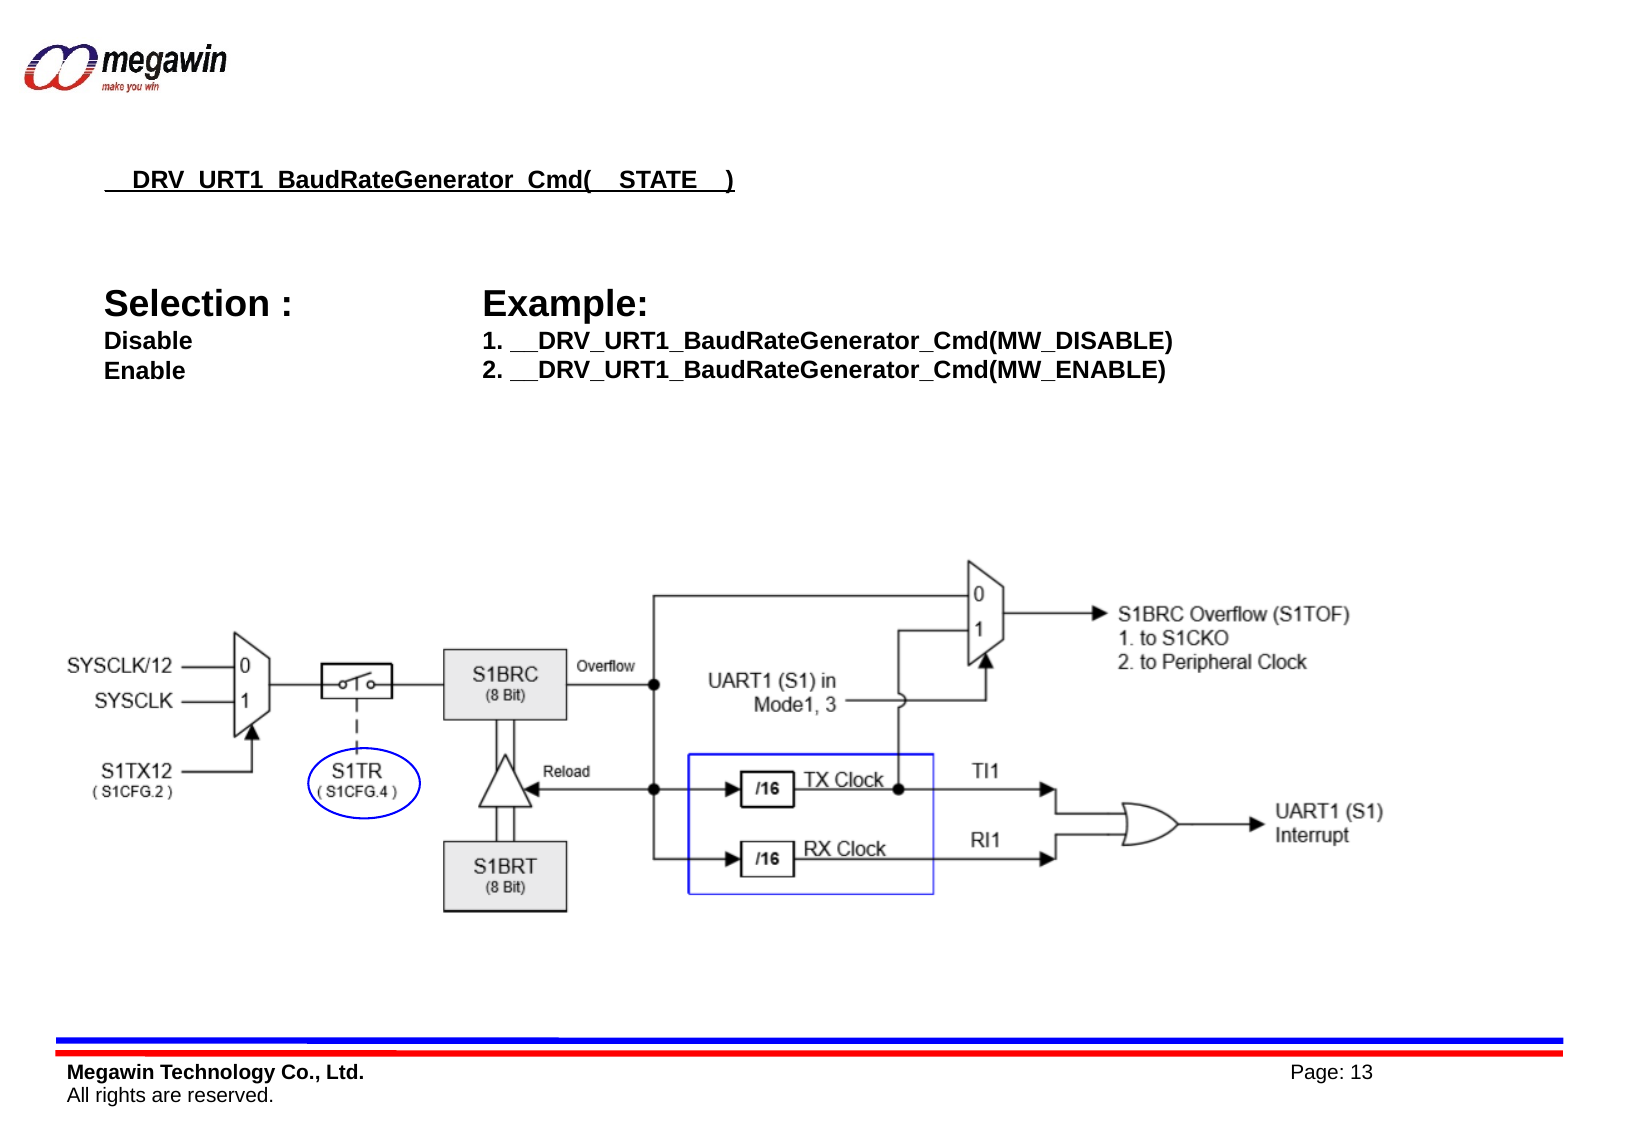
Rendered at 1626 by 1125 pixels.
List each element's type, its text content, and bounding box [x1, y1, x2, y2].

text_box Selection : Disable Enable [89, 271, 309, 392]
picture [19, 37, 231, 97]
picture [59, 545, 1402, 929]
text_box __DRV_URT1_BaudRateGenerator_Cmd(__STATE__) [89, 156, 750, 202]
text_box Example: 1. __DRV_URT1_BaudRateGenerator_Cmd(MW_DISABLE) 2. __DRV_URT1_BaudRateGenerator_Cmd(MW_ENABLE) [467, 271, 1409, 392]
